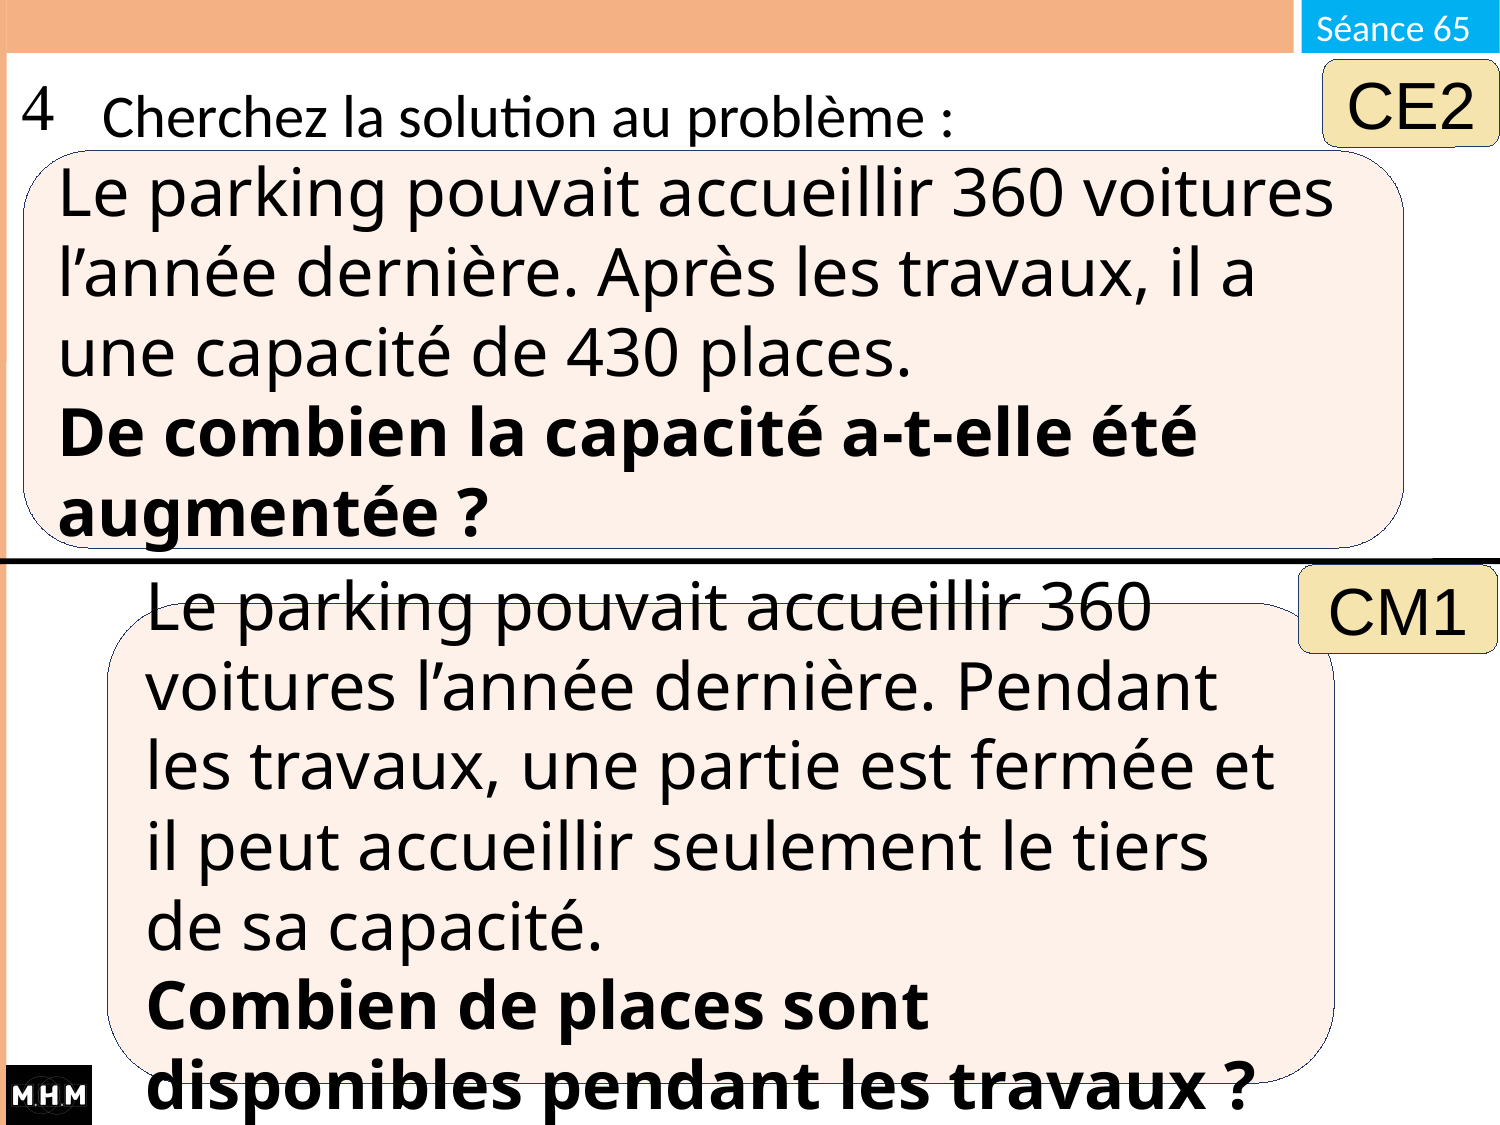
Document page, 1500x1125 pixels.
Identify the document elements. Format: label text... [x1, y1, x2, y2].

text_box Le parking pouvait accueillir 360 voitures l’année dernière. Pendant les travaux, une partie est fermée et il peut accueillir seulement le tiers de sa capacité. Combien de places sont disponibles pendant les travaux ? [107, 603, 1335, 1084]
text_box CM1 [1298, 564, 1498, 654]
text_box CE2 [1322, 59, 1500, 148]
title Cherchez la solution au problème : [87, 32, 1381, 157]
picture [6, 1065, 92, 1125]
text_box Le parking pouvait accueillir 360 voitures l’année dernière. Après les travaux, il a une capacité de 430 places. De combien la capacité a-t-elle été augmentée ? [23, 150, 1404, 549]
